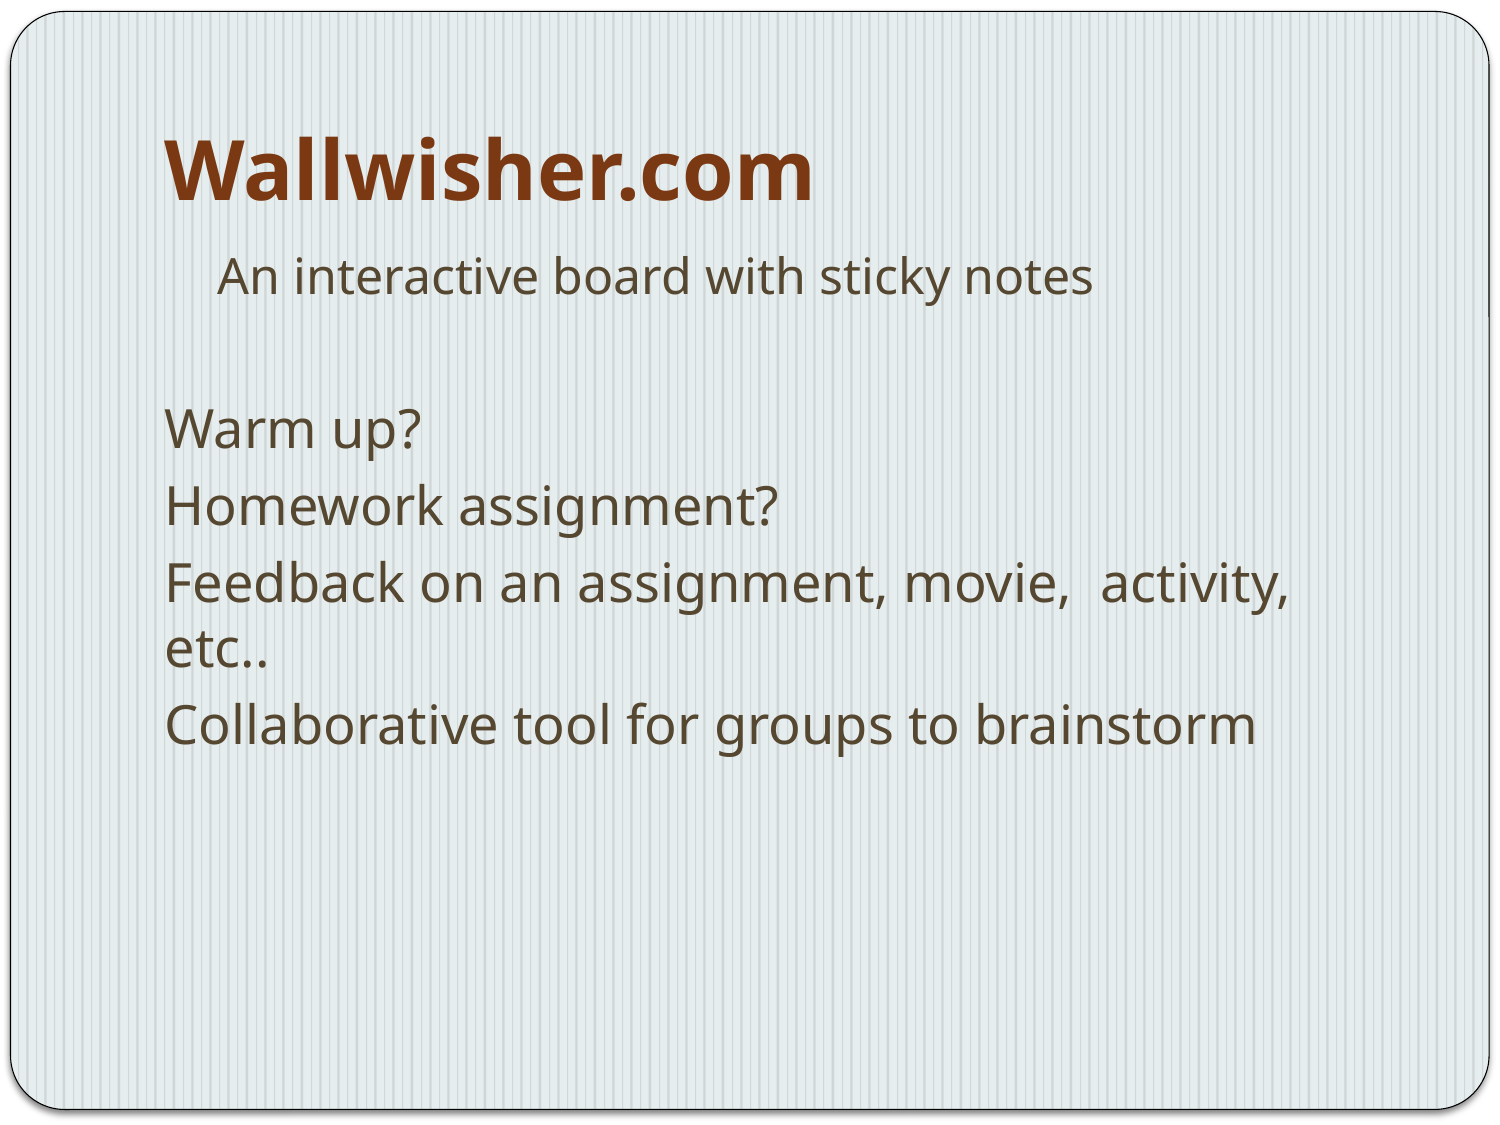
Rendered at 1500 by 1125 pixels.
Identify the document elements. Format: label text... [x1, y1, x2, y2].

list An interactive board with sticky notes Warm up? Homework assignment? Feedback on an assignment, movie, activity, etc.. Collaborative tool for groups to brainstorm [150, 237, 1425, 988]
title Wallwisher.com [150, 45, 1425, 233]
